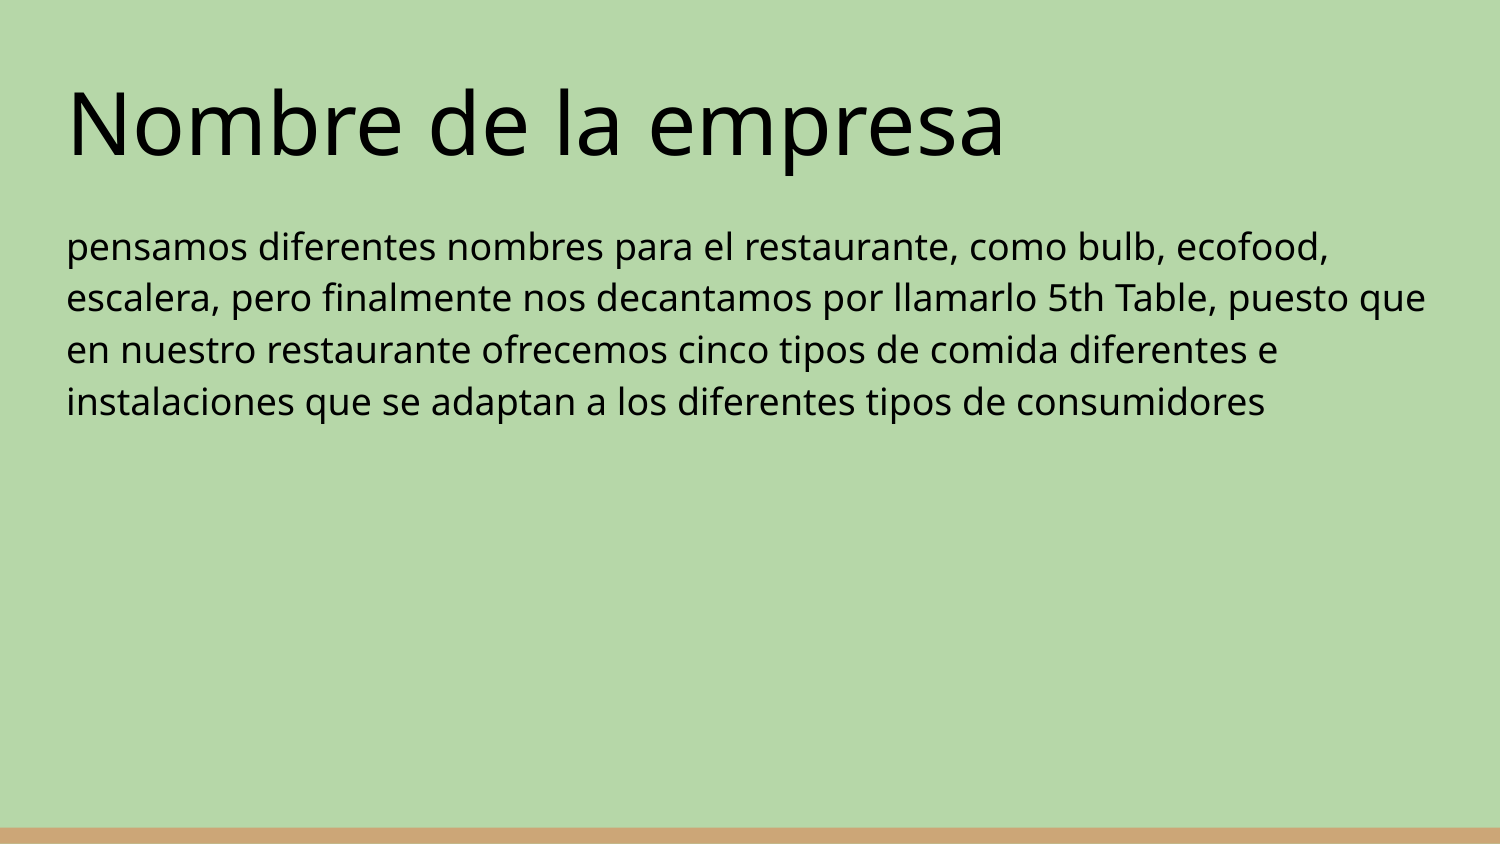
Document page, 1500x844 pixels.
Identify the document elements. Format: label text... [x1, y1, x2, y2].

title Nombre de la empresa [51, 51, 1449, 189]
list pensamos diferentes nombres para el restaurante, como bulb, ecofood, escalera, pero finalmente nos decantamos por llamarlo 5th Table, puesto que en nuestro restaurante ofrecemos cinco tipos de comida diferentes e instalaciones que se adaptan a los diferentes tipos de consumidores [51, 200, 1449, 752]
